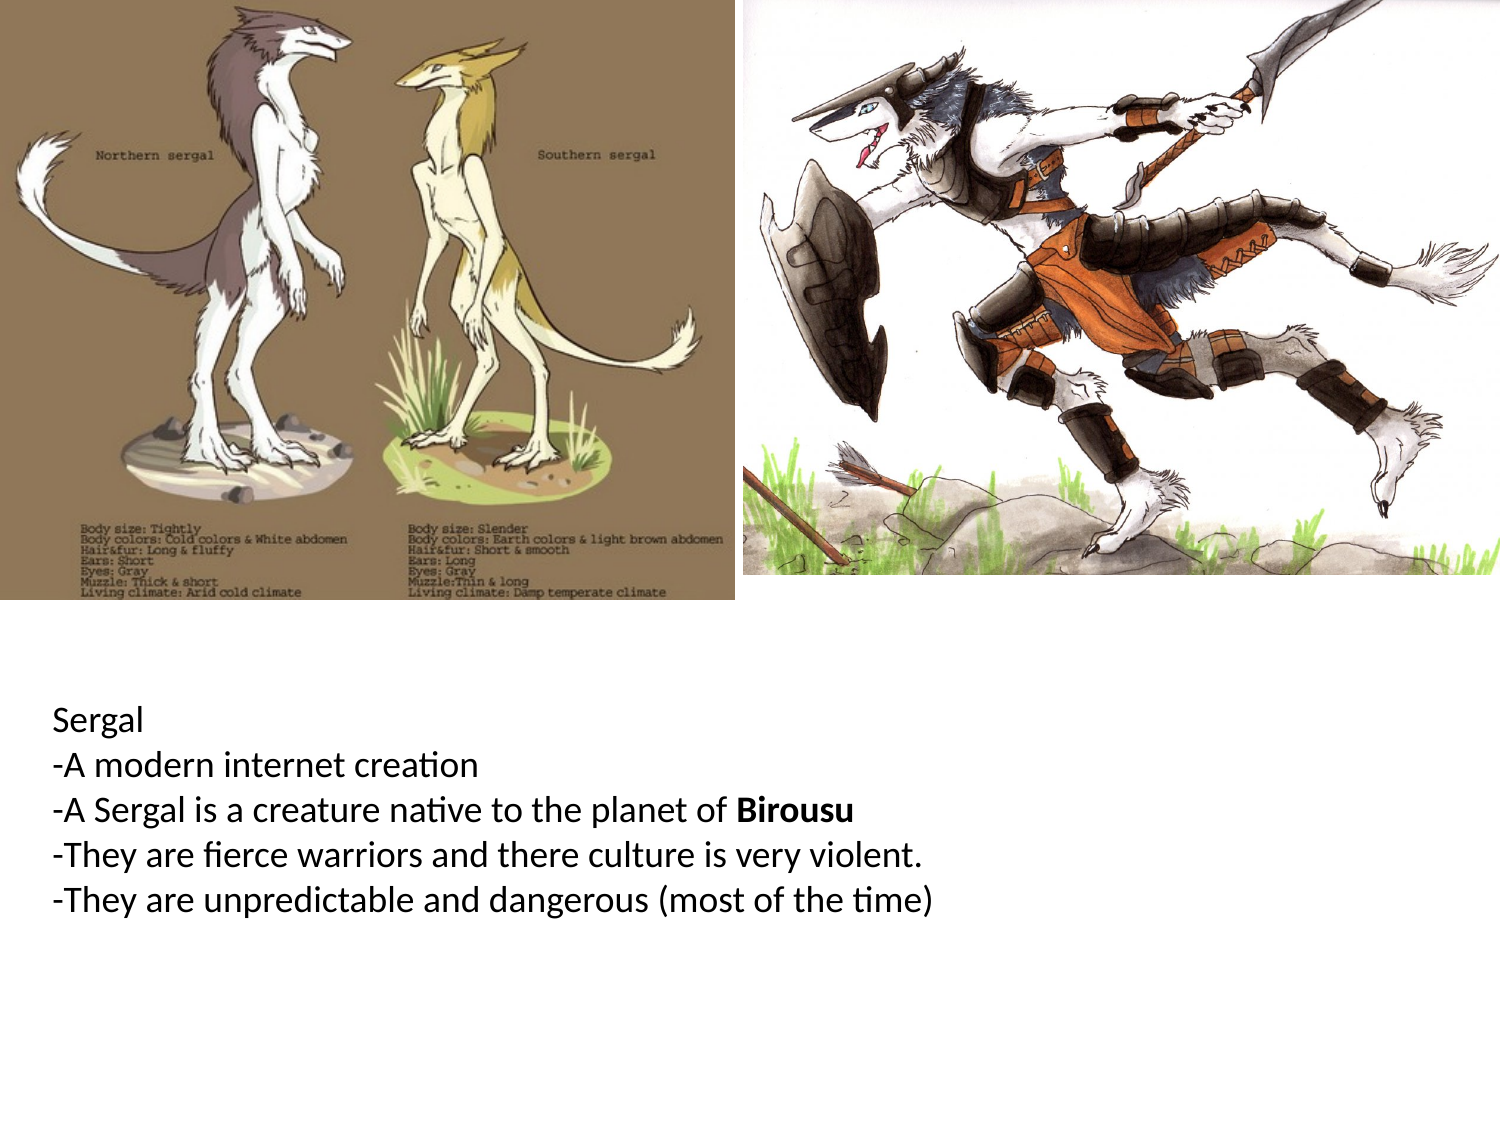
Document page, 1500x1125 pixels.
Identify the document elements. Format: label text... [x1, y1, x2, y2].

text_box Sergal -A modern internet creation -A Sergal is a creature native to the planet of Birousu -They are fierce warriors and there culture is very violent. -They are unpredictable and dangerous (most of the time) [37, 687, 1200, 973]
picture [0, 0, 735, 601]
picture [743, 0, 1500, 576]
